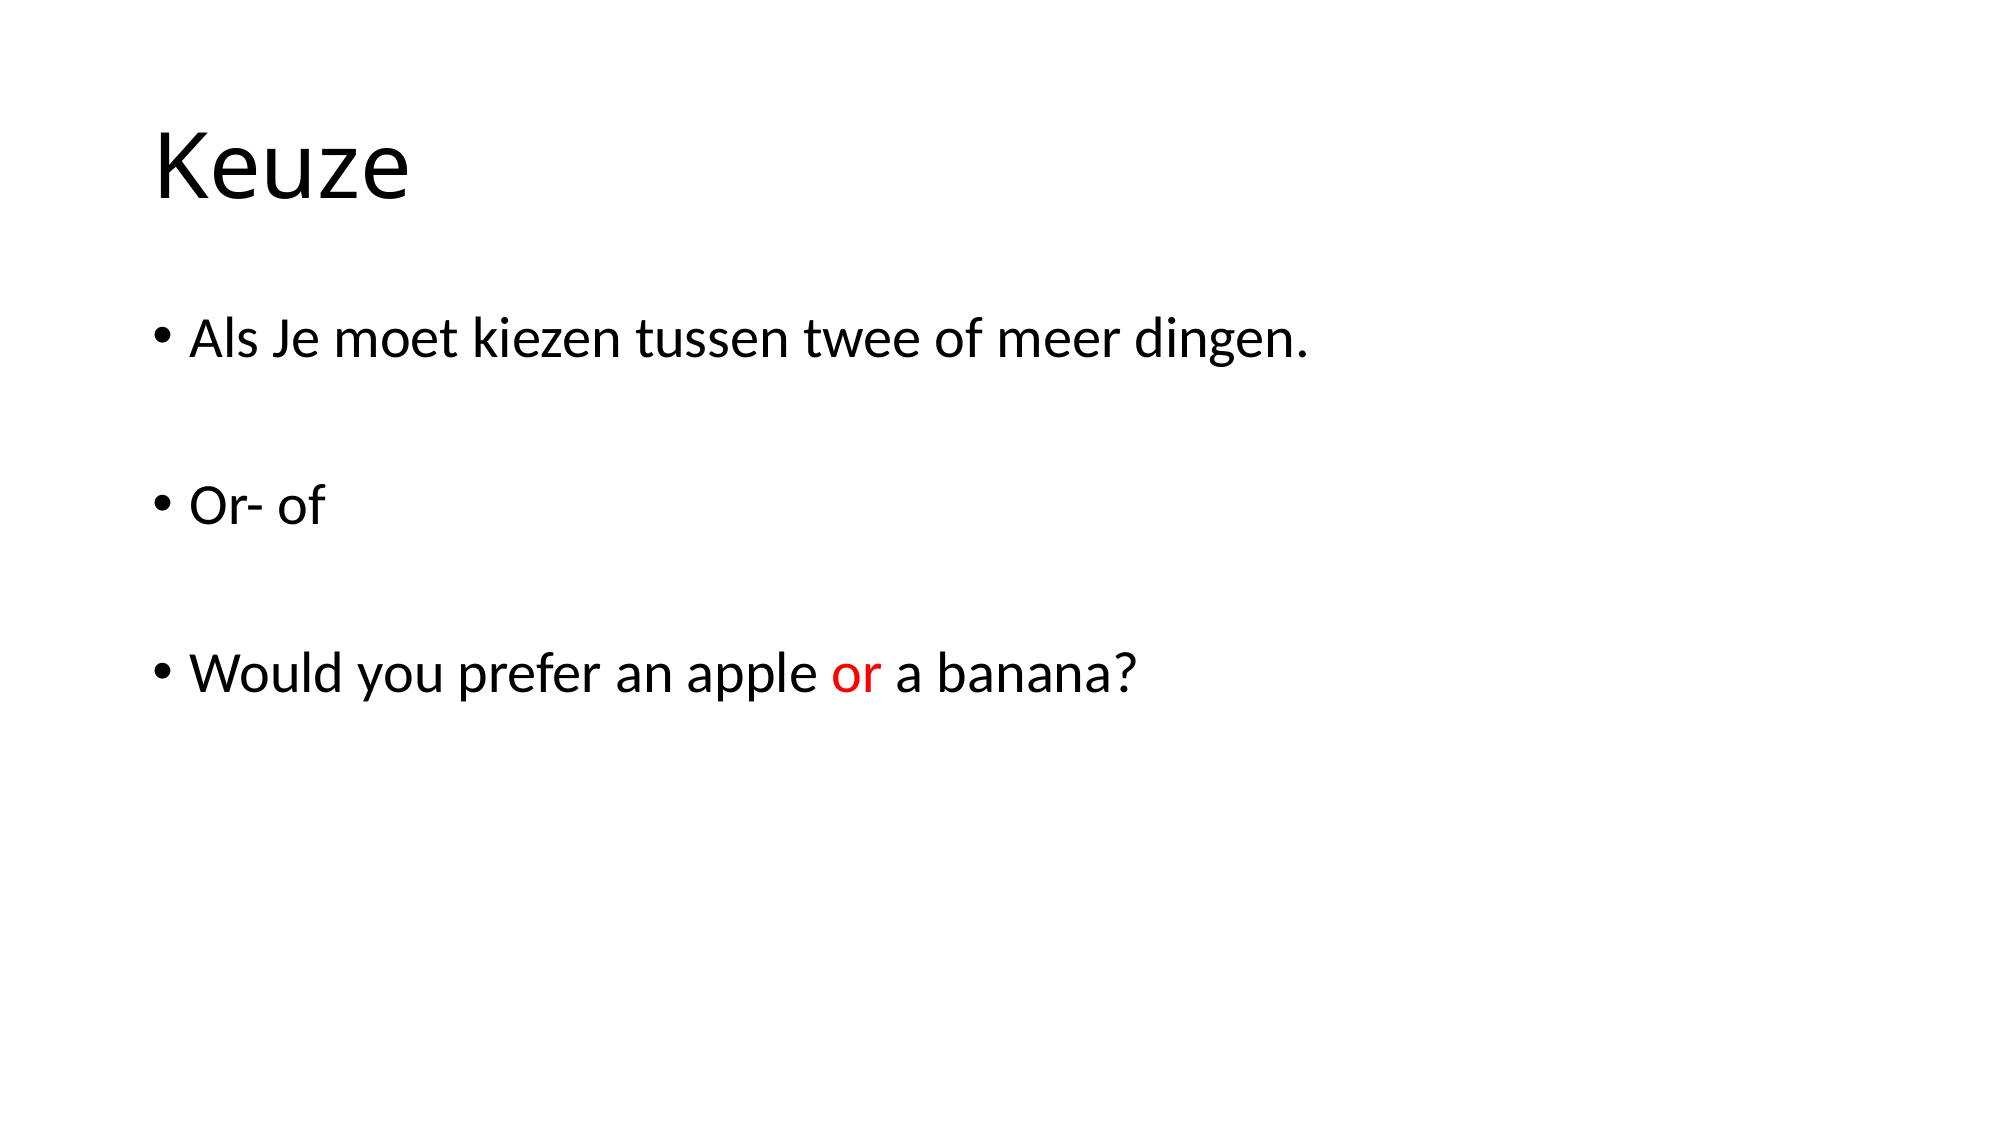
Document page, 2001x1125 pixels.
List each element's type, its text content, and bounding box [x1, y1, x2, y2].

list Als Je moet kiezen tussen twee of meer dingen. Or- of Would you prefer an apple or a banana? [137, 299, 1863, 1014]
title Keuze [137, 59, 1863, 278]
